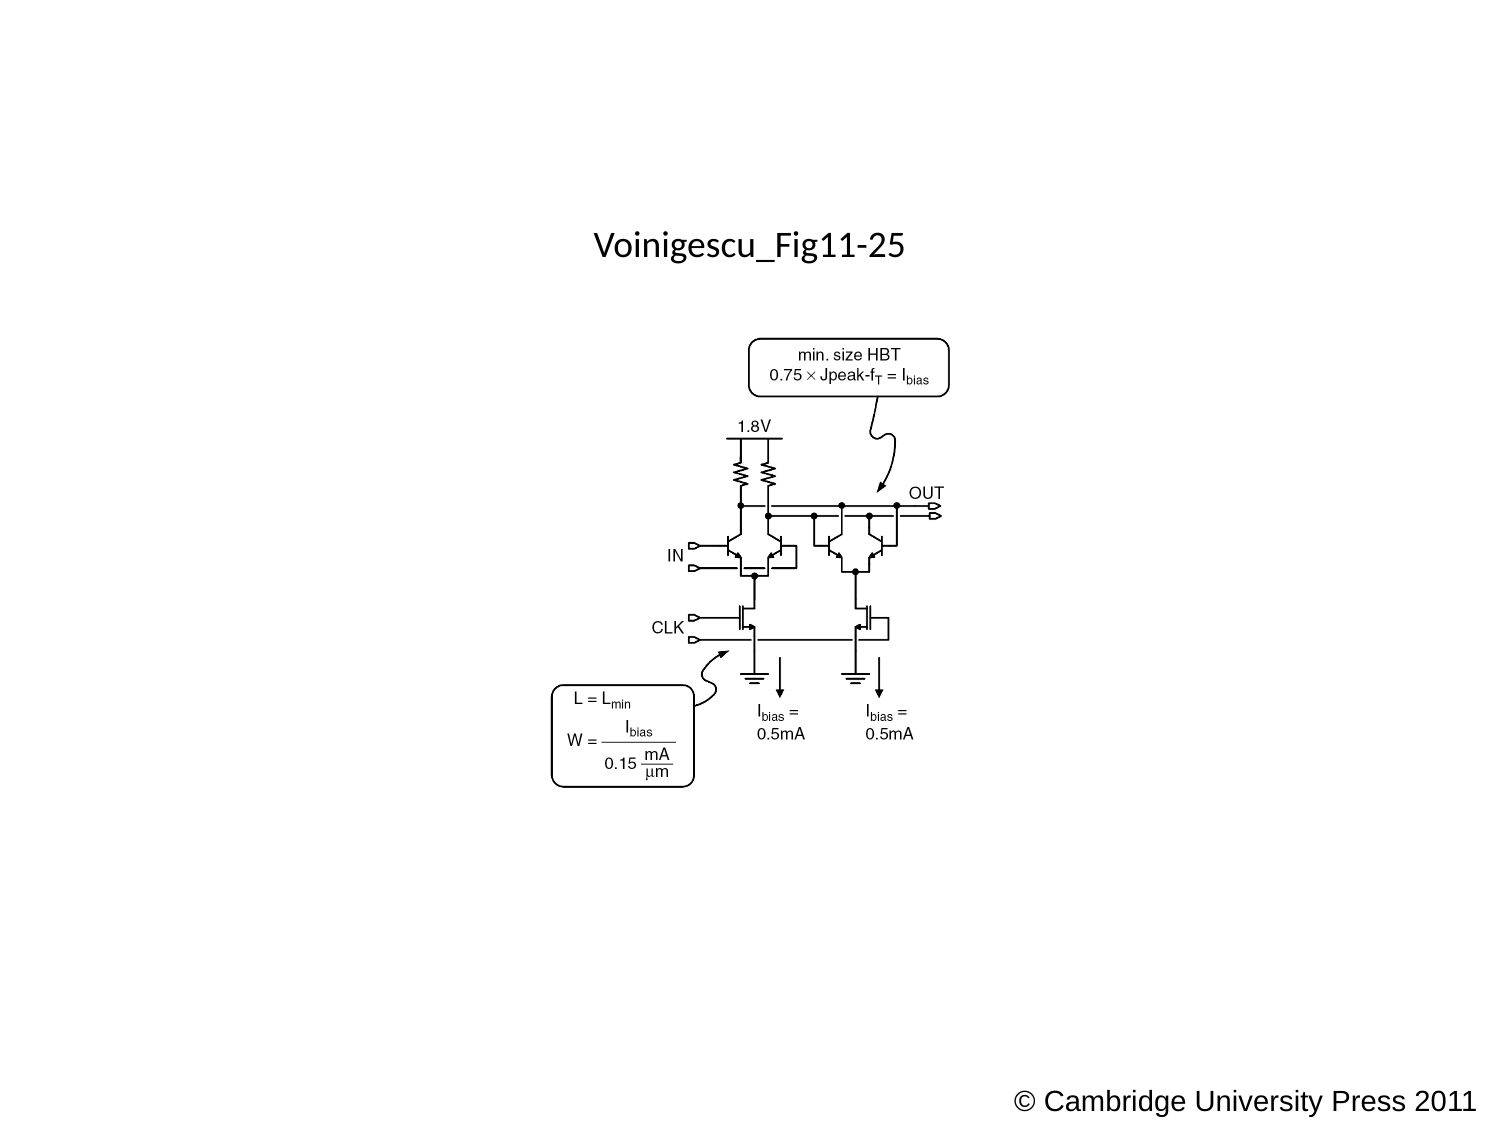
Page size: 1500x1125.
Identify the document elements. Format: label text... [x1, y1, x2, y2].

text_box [550, 212, 950, 788]
text_box © Cambridge University Press 2011 [907, 1074, 1493, 1125]
